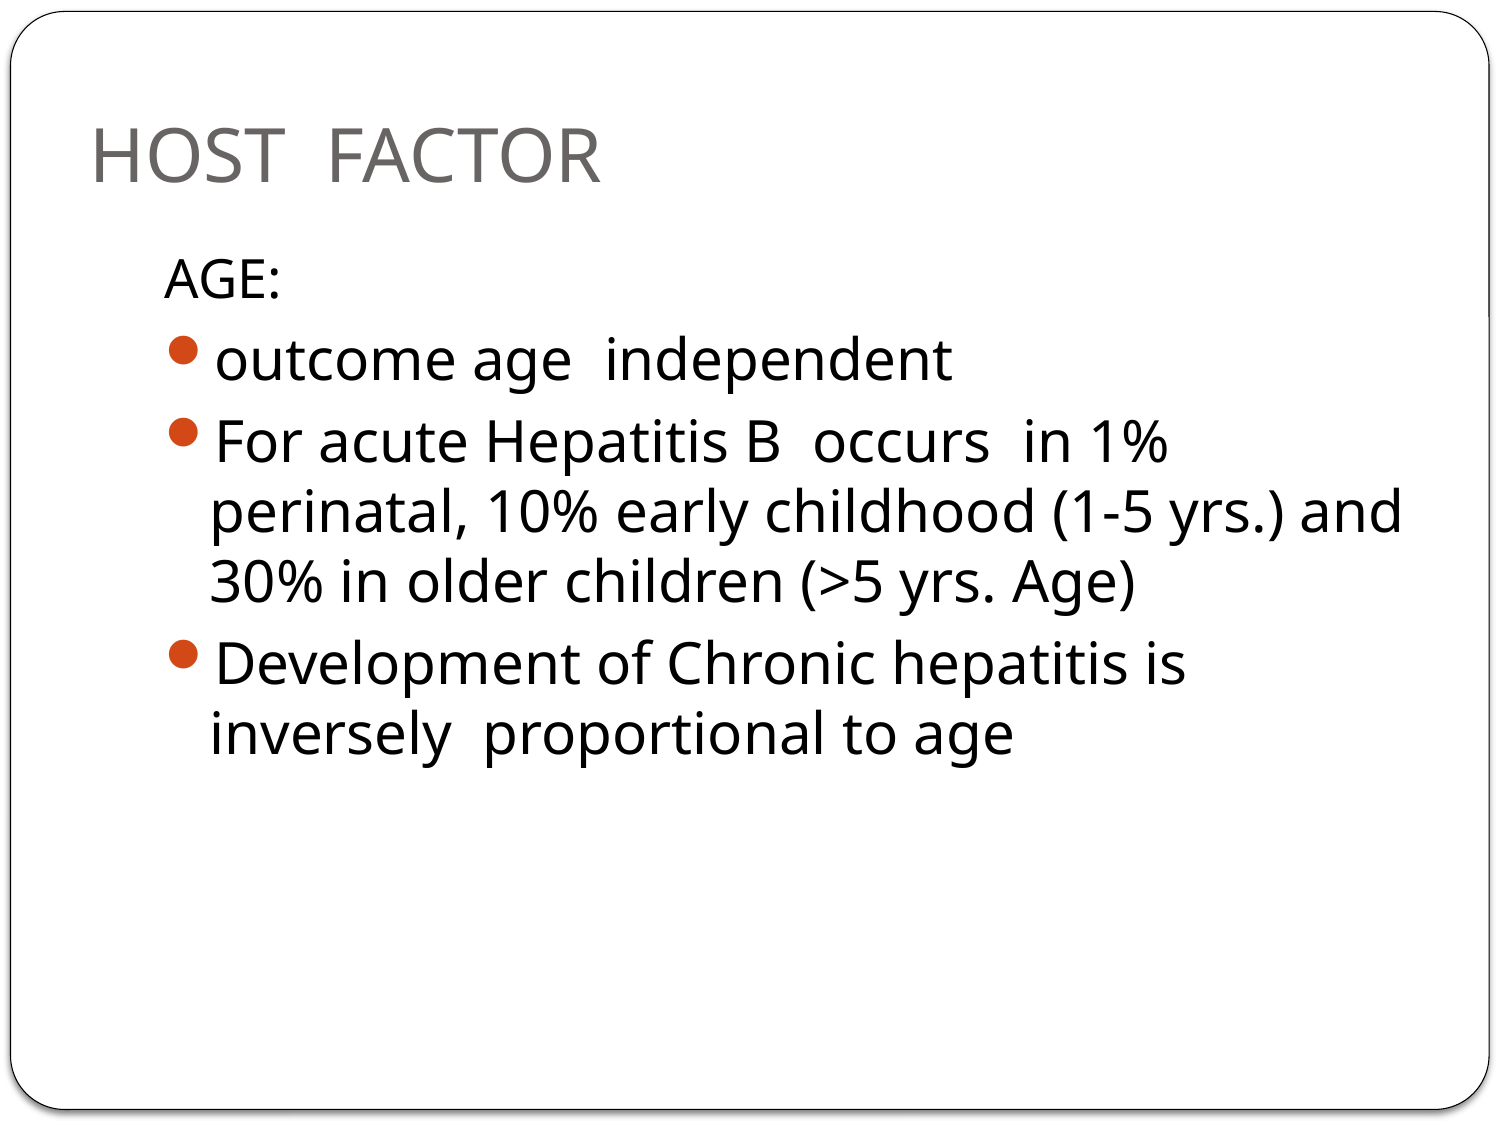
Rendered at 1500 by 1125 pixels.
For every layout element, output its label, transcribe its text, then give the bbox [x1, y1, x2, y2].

list AGE: outcome age independent For acute Hepatitis B occurs in 1% perinatal, 10% early childhood (1-5 yrs.) and 30% in older children (>5 yrs. Age) Development of Chronic hepatitis is inversely proportional to age [150, 237, 1425, 988]
title HOST FACTOR [75, 45, 1425, 213]
